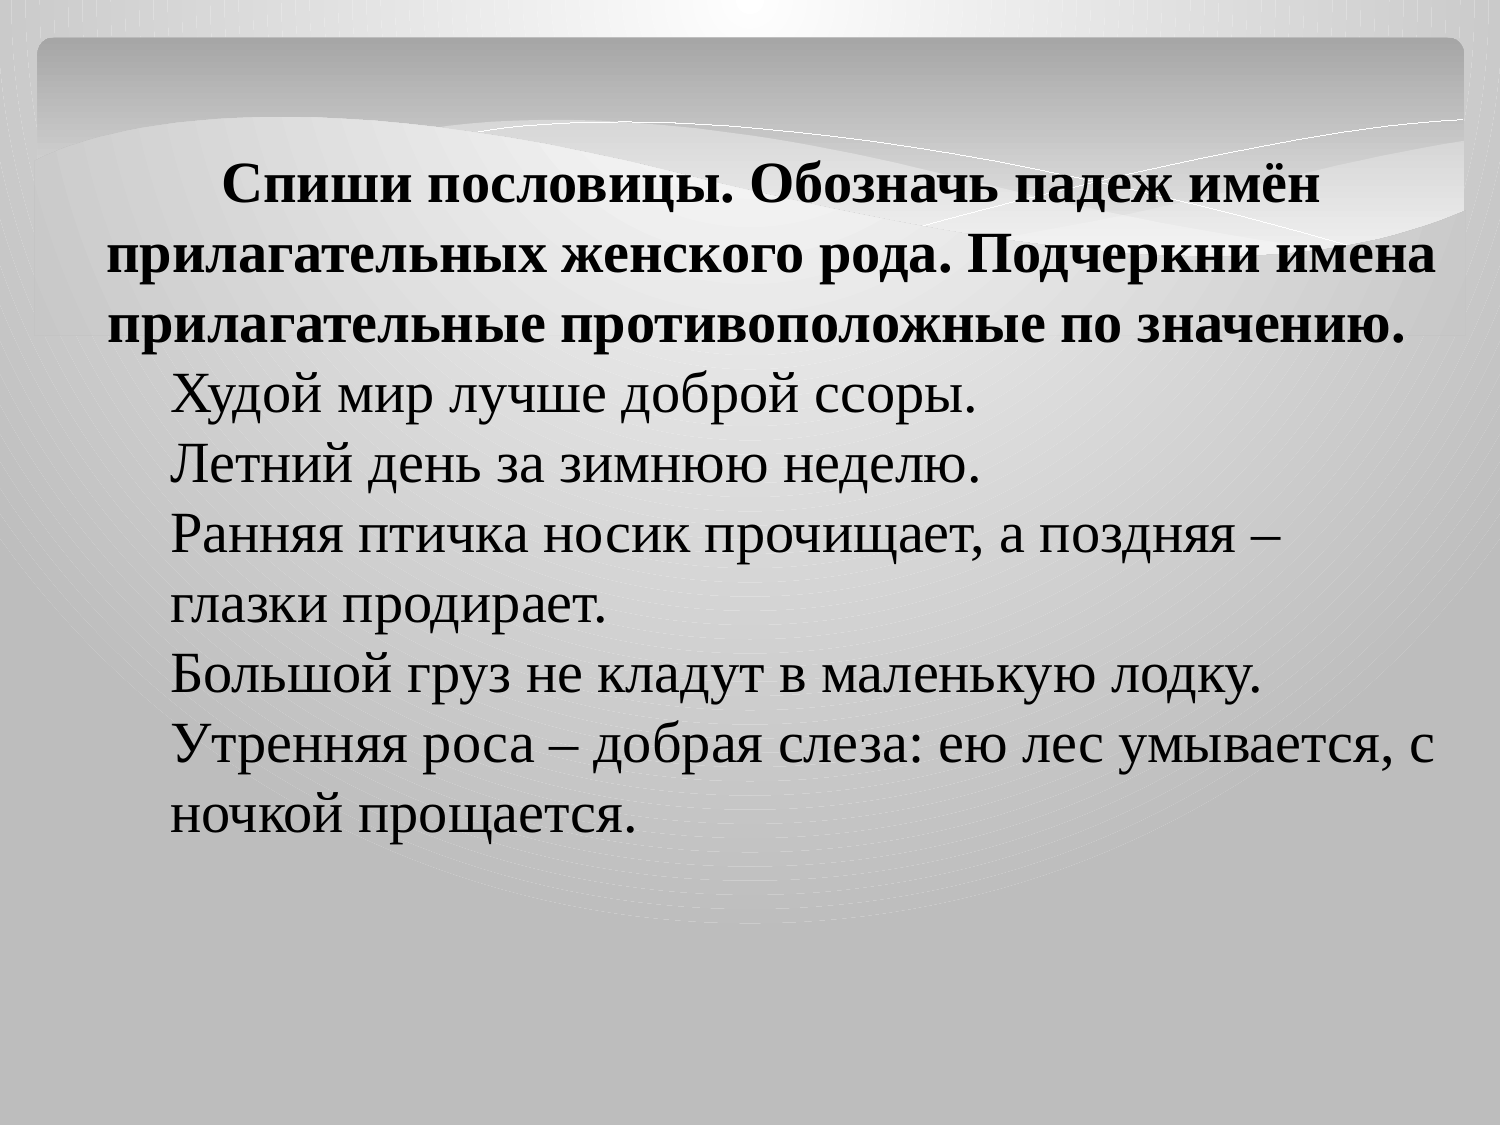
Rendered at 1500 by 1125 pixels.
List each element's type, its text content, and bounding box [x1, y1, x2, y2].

text_box Спиши пословицы. Обозначь падеж имён прилагательных женского рода. Подчеркни имена прилагательные противоположные по значению. Худой мир лучше доброй ссоры. Летний день за зимнюю неделю. Ранняя птичка носик прочищает, а поздняя – глазки продирает. Большой груз не кладут в маленькую лодку. Утренняя роса – добрая слеза: ею лес умывается, с ночкой прощается. [80, 137, 1463, 897]
